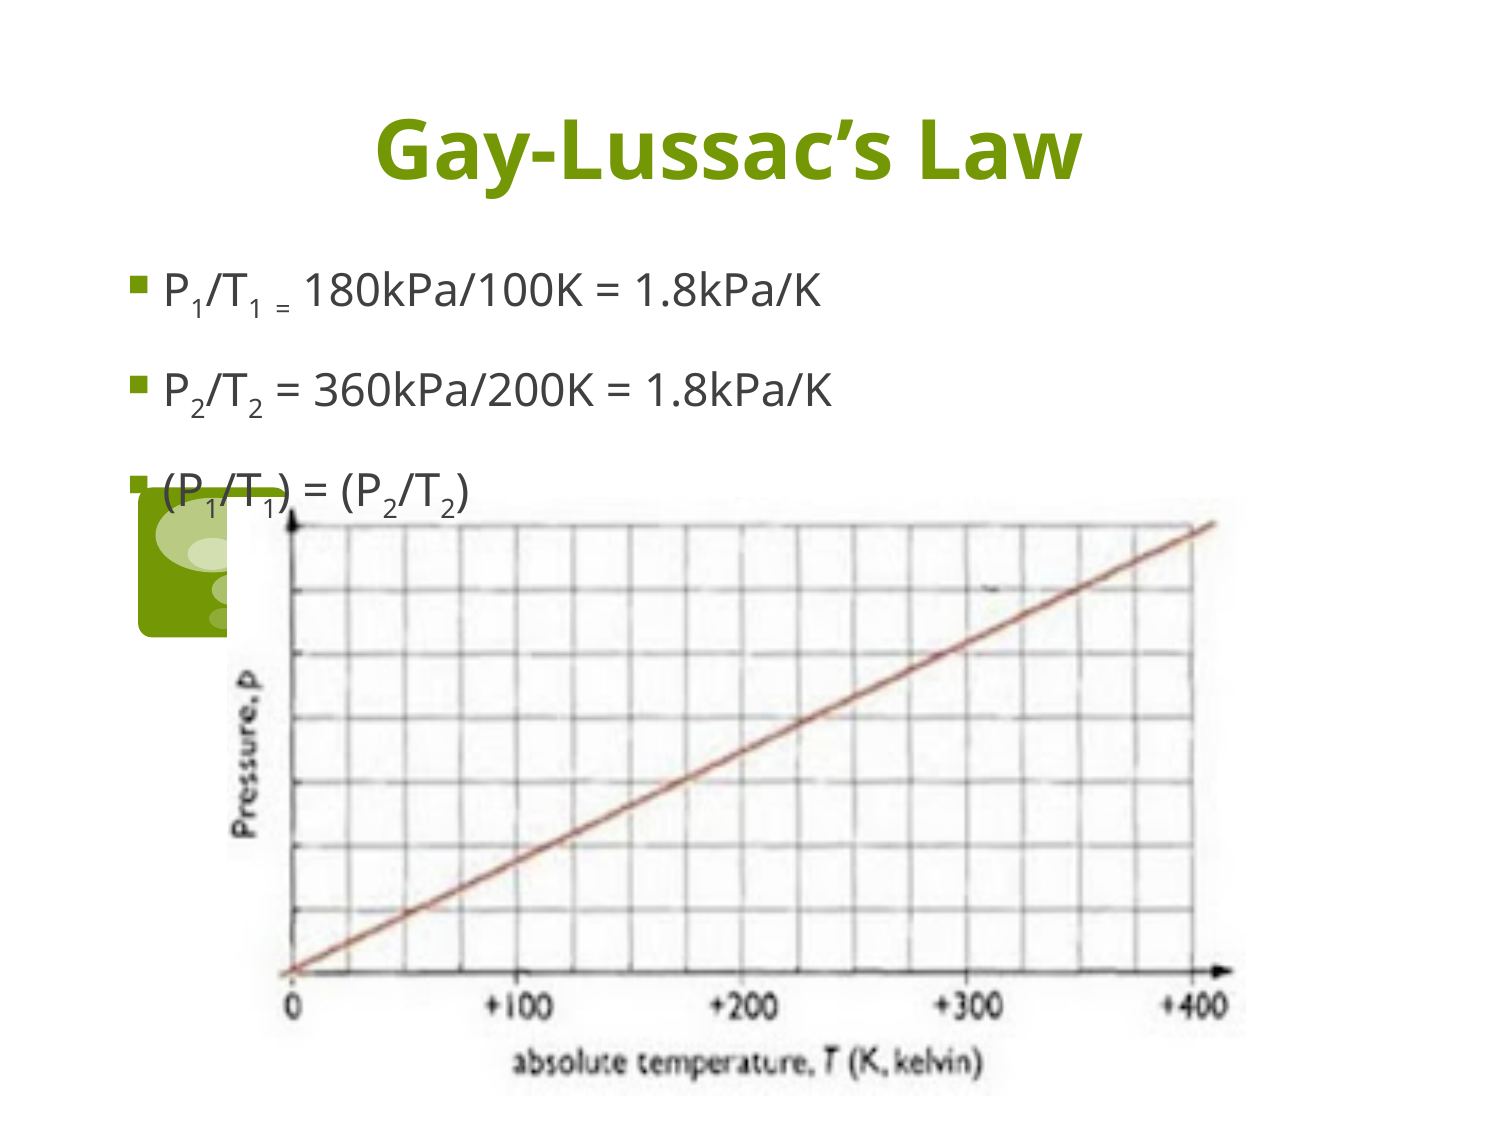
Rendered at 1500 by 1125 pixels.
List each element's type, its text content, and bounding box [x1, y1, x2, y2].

list P1/T1 = 180kPa/100K = 1.8kPa/K P2/T2 = 360kPa/200K = 1.8kPa/K (P1/T1) = (P2/T2) [110, 253, 1374, 979]
title Gay-Lussac’s Law [323, 85, 1135, 204]
picture [227, 497, 1246, 1097]
